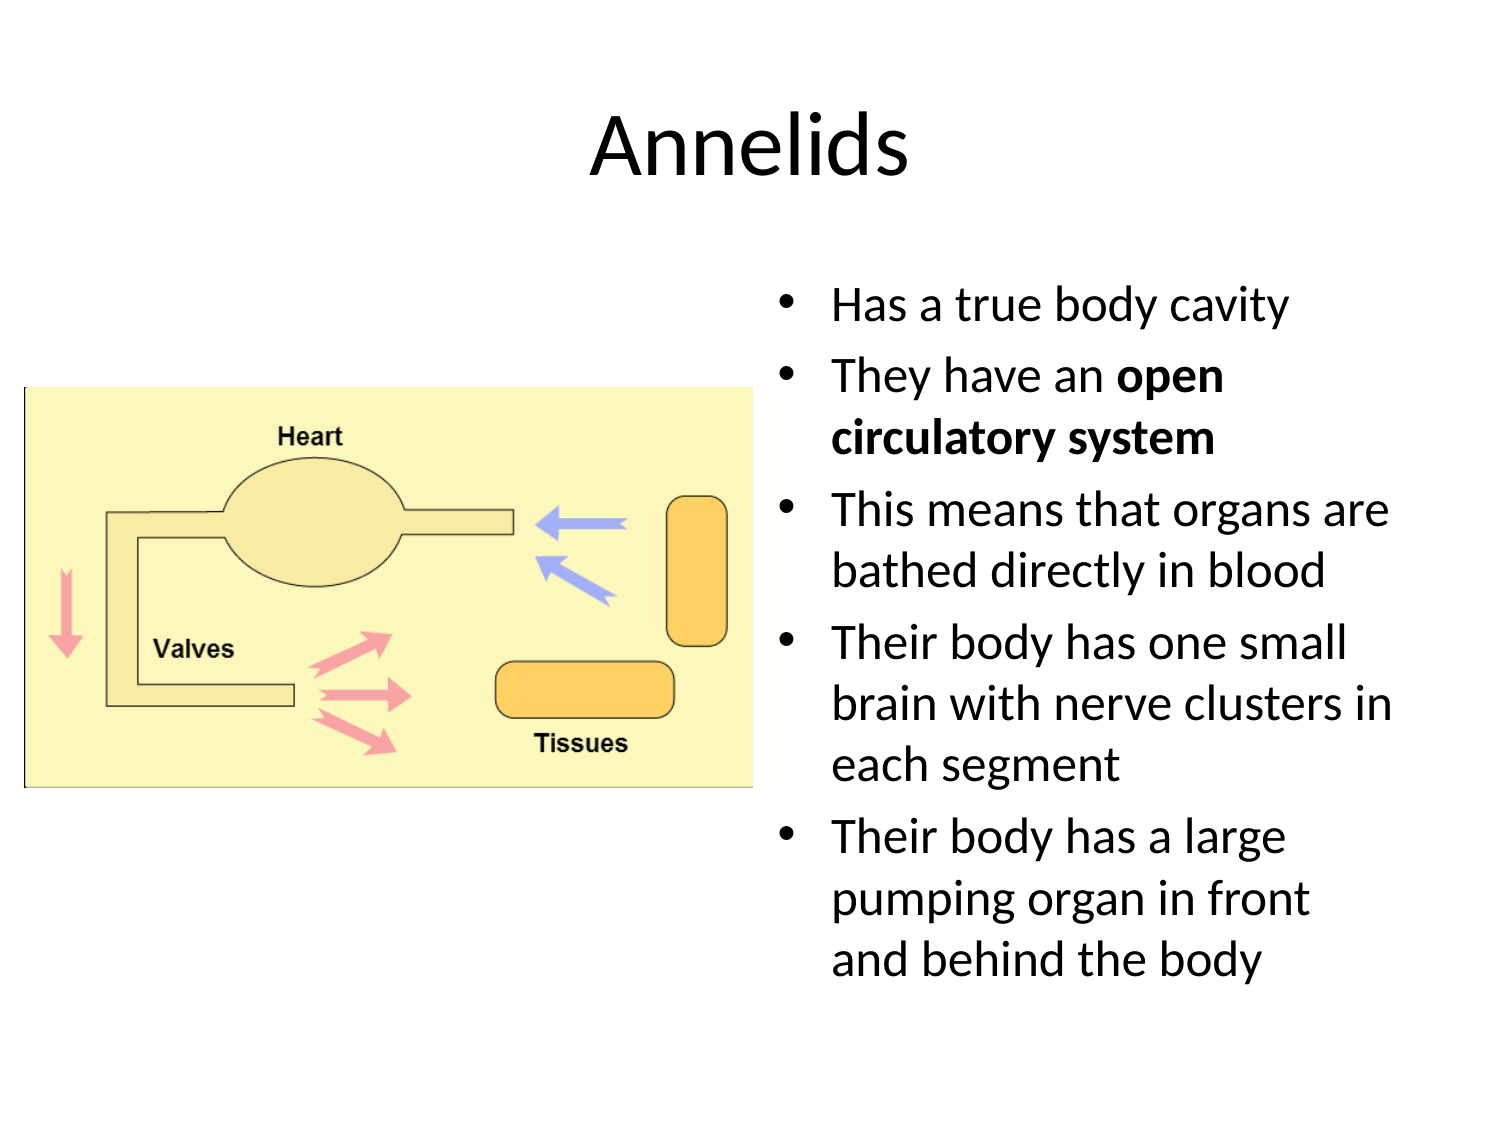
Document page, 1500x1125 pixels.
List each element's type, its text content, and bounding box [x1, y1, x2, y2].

title Annelids [75, 45, 1425, 233]
picture [24, 387, 753, 788]
list Has a true body cavity They have an open circulatory system This means that organs are bathed directly in blood Their body has one small brain with nerve clusters in each segment Their body has a large pumping organ in front and behind the body [762, 262, 1425, 1005]
